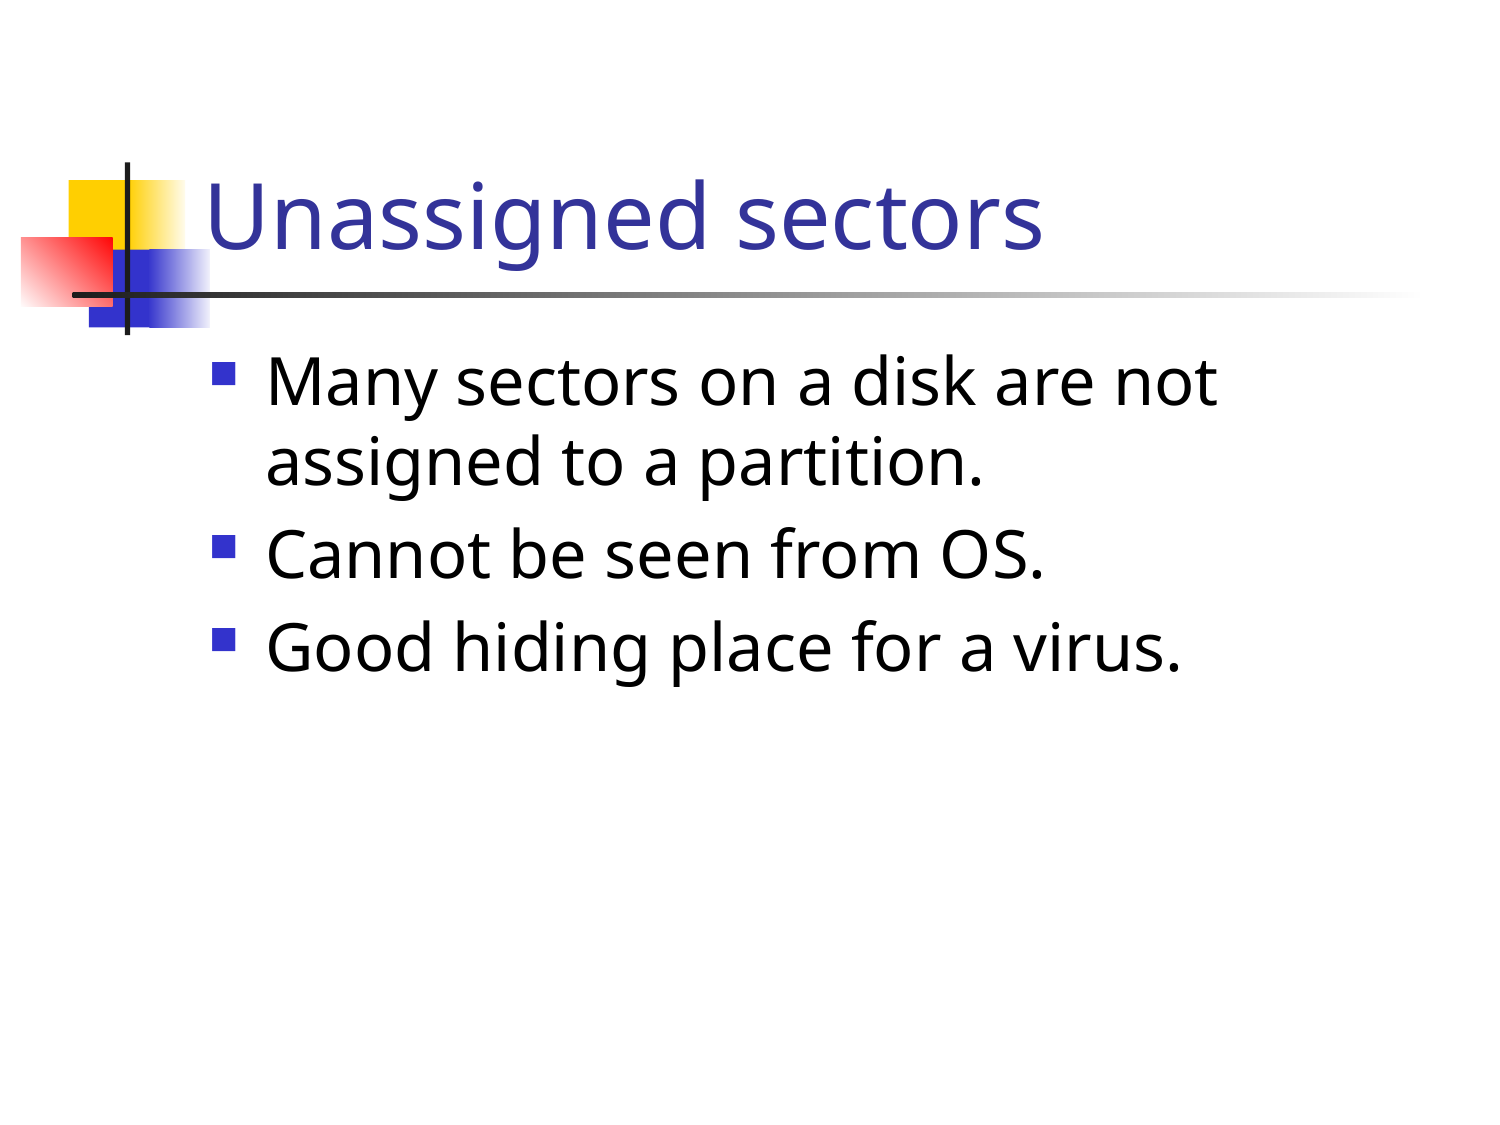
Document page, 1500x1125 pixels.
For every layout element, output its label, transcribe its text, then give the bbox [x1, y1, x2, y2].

title Unassigned sectors [188, 34, 1468, 276]
list Many sectors on a disk are not assigned to a partition. Cannot be seen from OS. Good hiding place for a virus. [193, 330, 1470, 1007]
